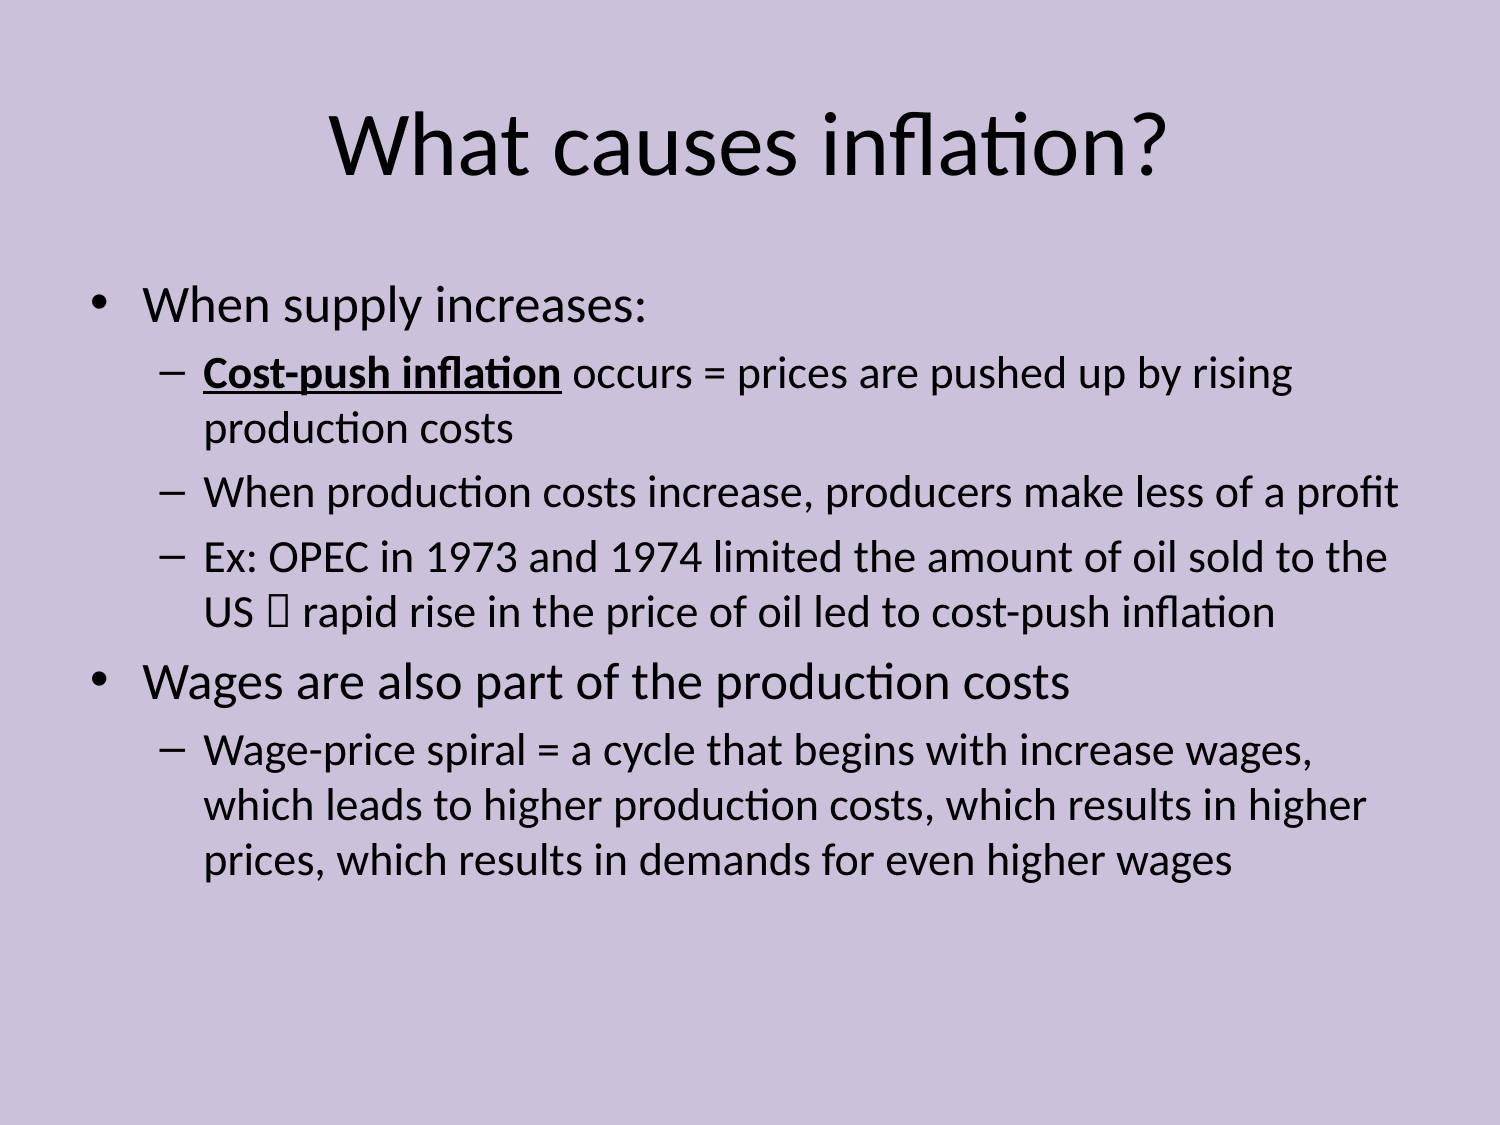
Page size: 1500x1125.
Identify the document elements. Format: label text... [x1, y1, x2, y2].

title What causes inflation? [75, 45, 1425, 233]
list When supply increases: Cost-push inflation occurs = prices are pushed up by rising production costs When production costs increase, producers make less of a profit Ex: OPEC in 1973 and 1974 limited the amount of oil sold to the US  rapid rise in the price of oil led to cost-push inflation Wages are also part of the production costs Wage-price spiral = a cycle that begins with increase wages, which leads to higher production costs, which results in higher prices, which results in demands for even higher wages [75, 262, 1425, 1005]
